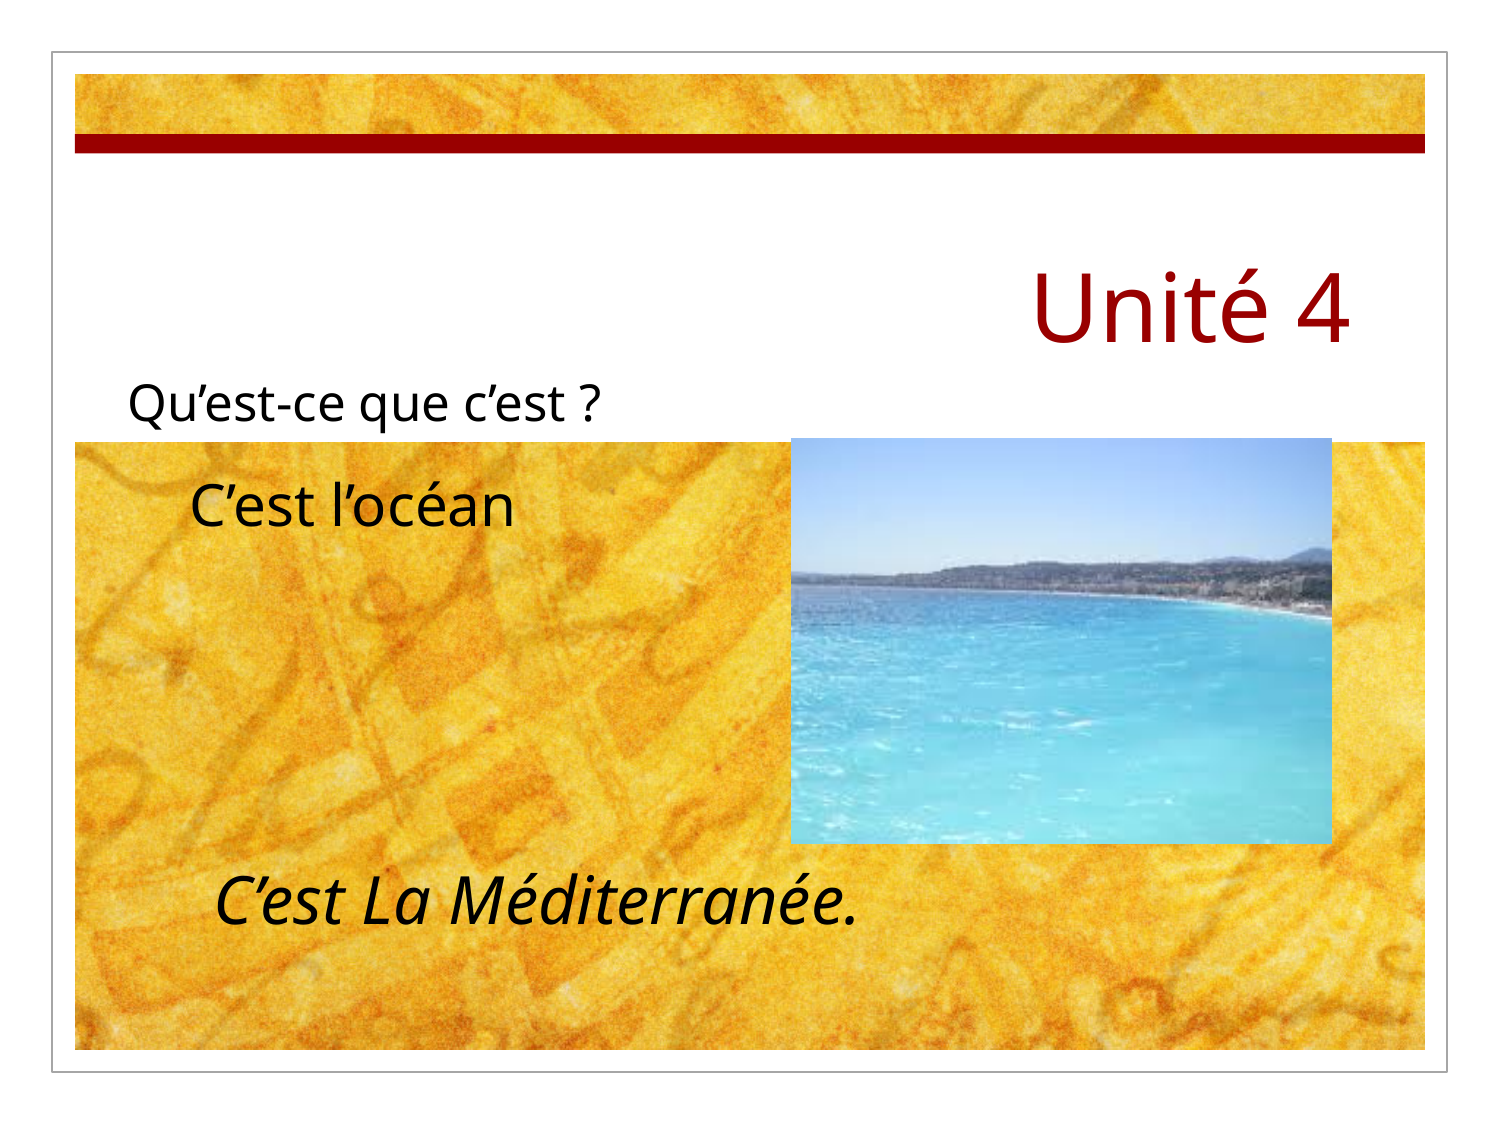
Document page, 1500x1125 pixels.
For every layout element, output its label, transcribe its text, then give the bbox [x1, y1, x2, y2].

text_box C’est La Méditerranée. [198, 850, 895, 946]
title Unité 4 [112, 158, 1392, 362]
picture [75, 74, 1425, 134]
text_box C’est l’océan [175, 460, 552, 616]
subtitle Qu’est-ce que c’est ? [112, 362, 1392, 439]
picture [75, 438, 1425, 1050]
